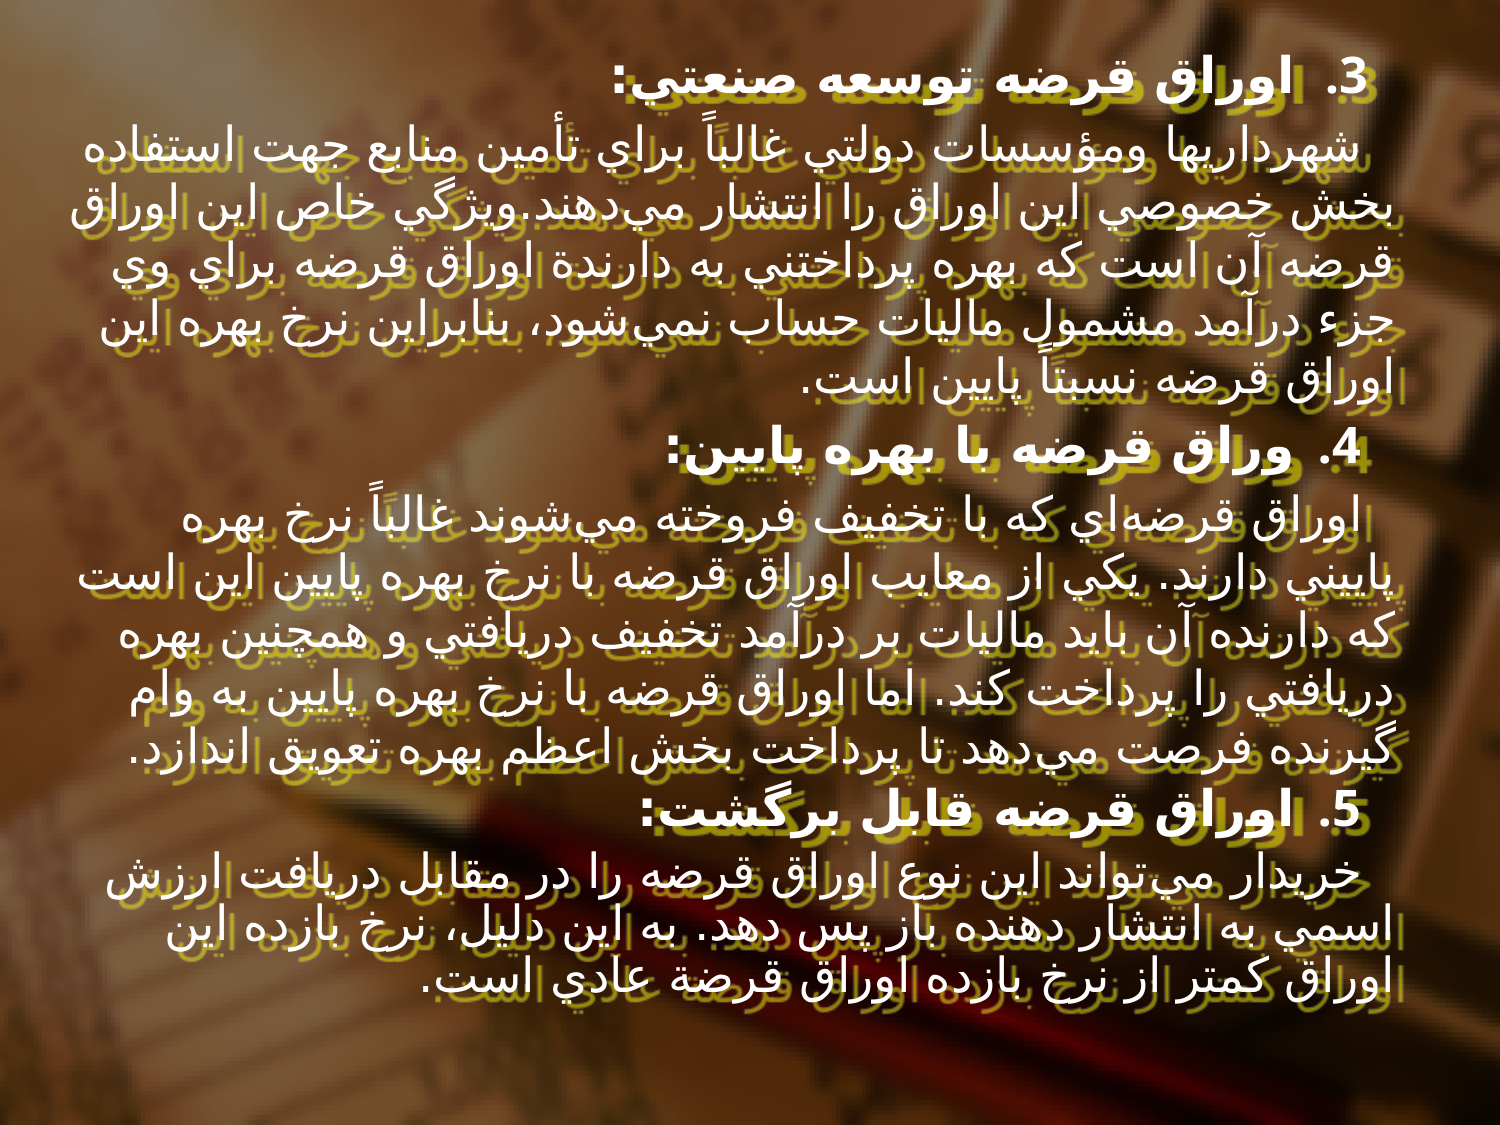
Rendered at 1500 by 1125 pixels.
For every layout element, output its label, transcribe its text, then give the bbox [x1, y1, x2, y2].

list اوراق قرضه توسعه صنعتي: شهرداريها ومؤسسات دولتي غالباً براي تأمين منابع جهت استفاده بخش خصوصي اين اوراق را انتشار مي‌دهند.ويژگي خاص اين اوراق قرضه آن است كه بهره پرداختني به دارندة اوراق قرضه براي وي جزء درآمد مشمول ماليات حساب نمي‌شود، بنابراين نرخ بهره اين اوراق قرضه نسبتاً پايين است. وراق قرضه با بهره پايين: اوراق قرضه‌اي كه با تخفيف فروخته مي‌شوند غالباً نرخ بهره پاييني دارند. يكي از معايب اوراق قرضه با نرخ بهره پايين اين است كه دارنده آن بايد ماليات بر درآمد تخفيف دريافتي و همچنين بهره دريافتي را پرداخت كند. اما اوراق قرضه با نرخ بهره پايين به وام گيرنده فرصت مي‌دهد تا پرداخت بخش اعظم بهره تعويق اندازد. اوراق قرضه قابل برگشت: خريدار مي‌تواند اين نوع اوراق قرضه را در مقابل دريافت ارزش اسمي به انتشار دهنده باز پس دهد. به اين دليل، نرخ بازده اين اوراق كمتر از نرخ بازده اوراق قرضة عادي است. [46, 35, 1430, 1055]
picture [0, 0, 1500, 1125]
